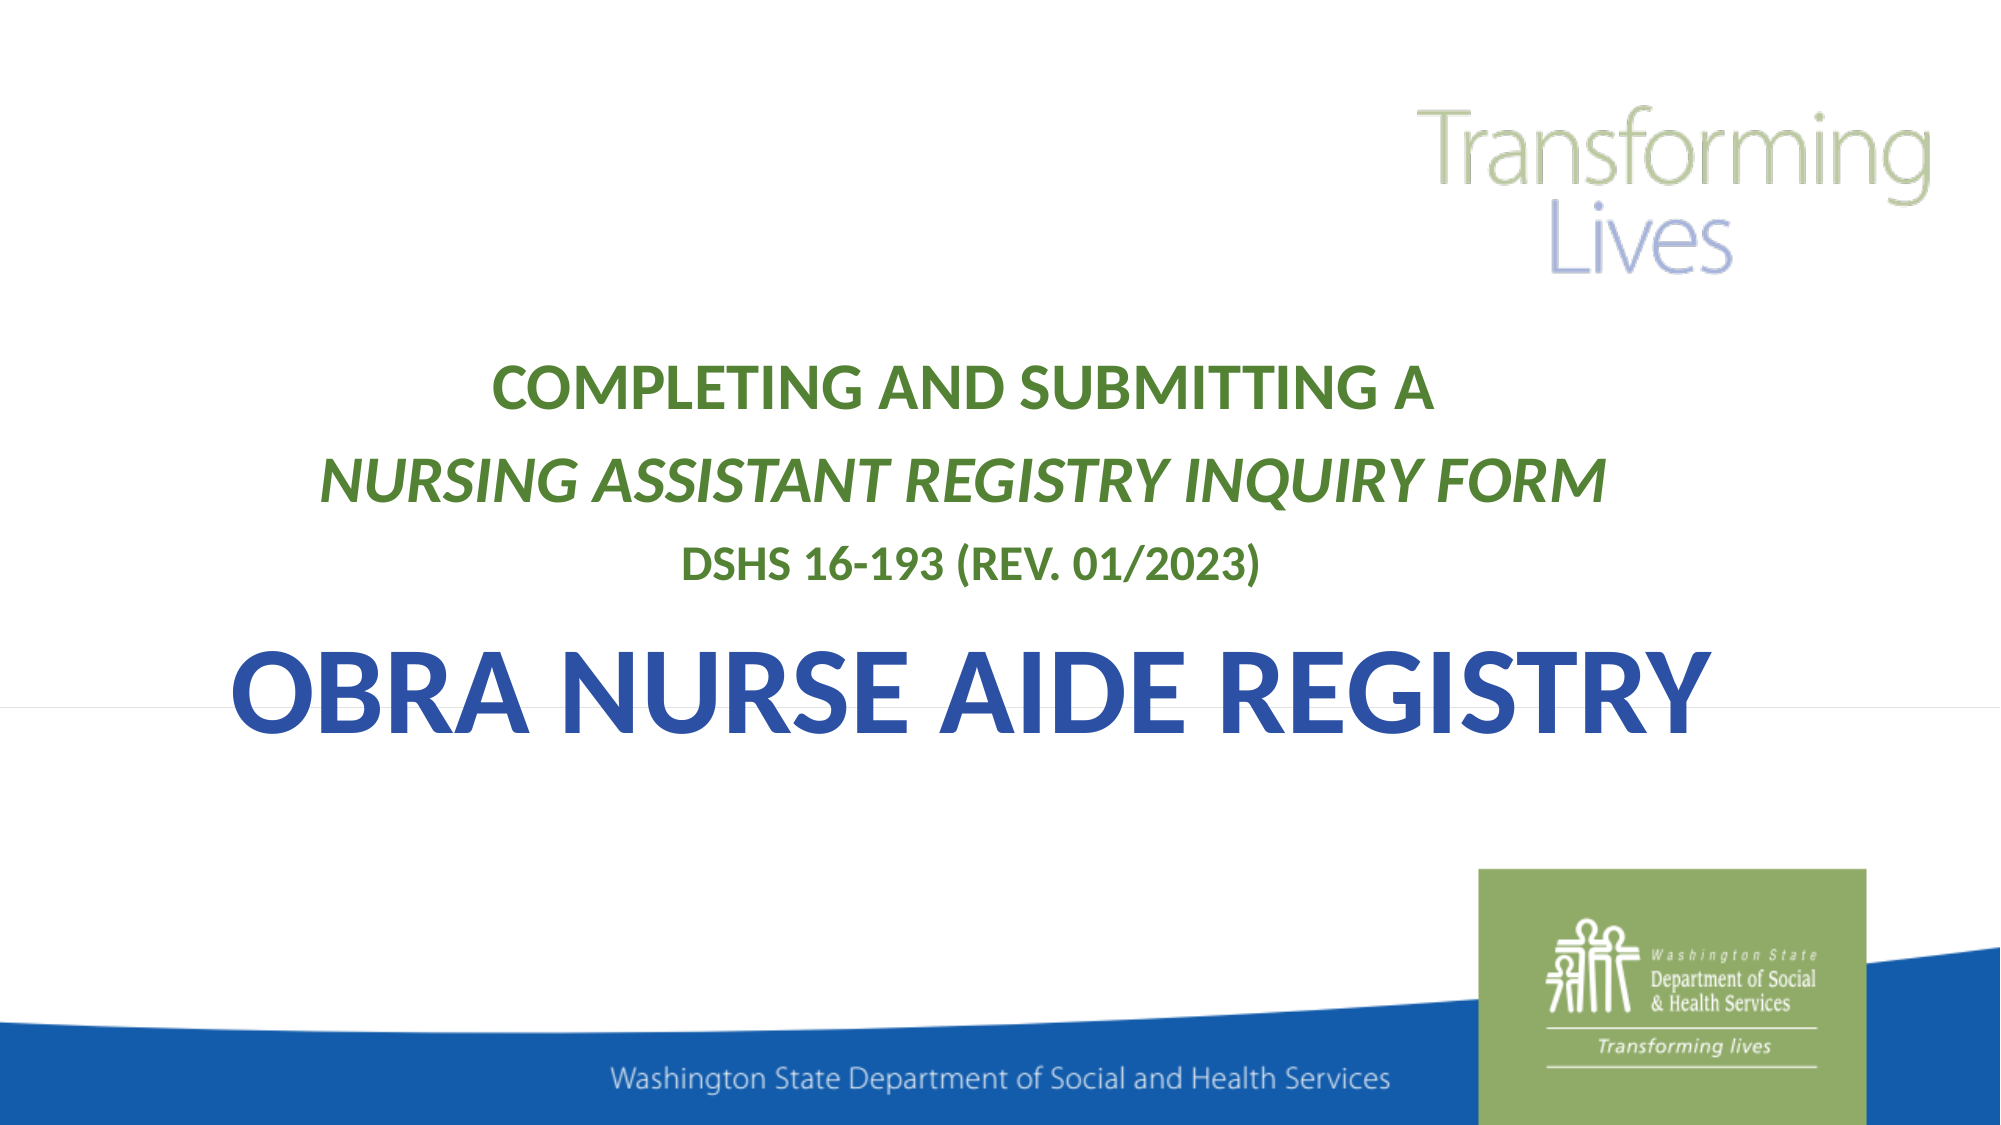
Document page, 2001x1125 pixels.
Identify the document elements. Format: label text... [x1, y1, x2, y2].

title OBRA NURSE AIDE REGISTRY [71, 616, 1872, 769]
subtitle COMPLETING AND SUBMITTING A NURSING ASSISTANT REGISTRY INQUIRY FORM DSHS 16-193 (REV. 01/2023) [71, 344, 1872, 616]
